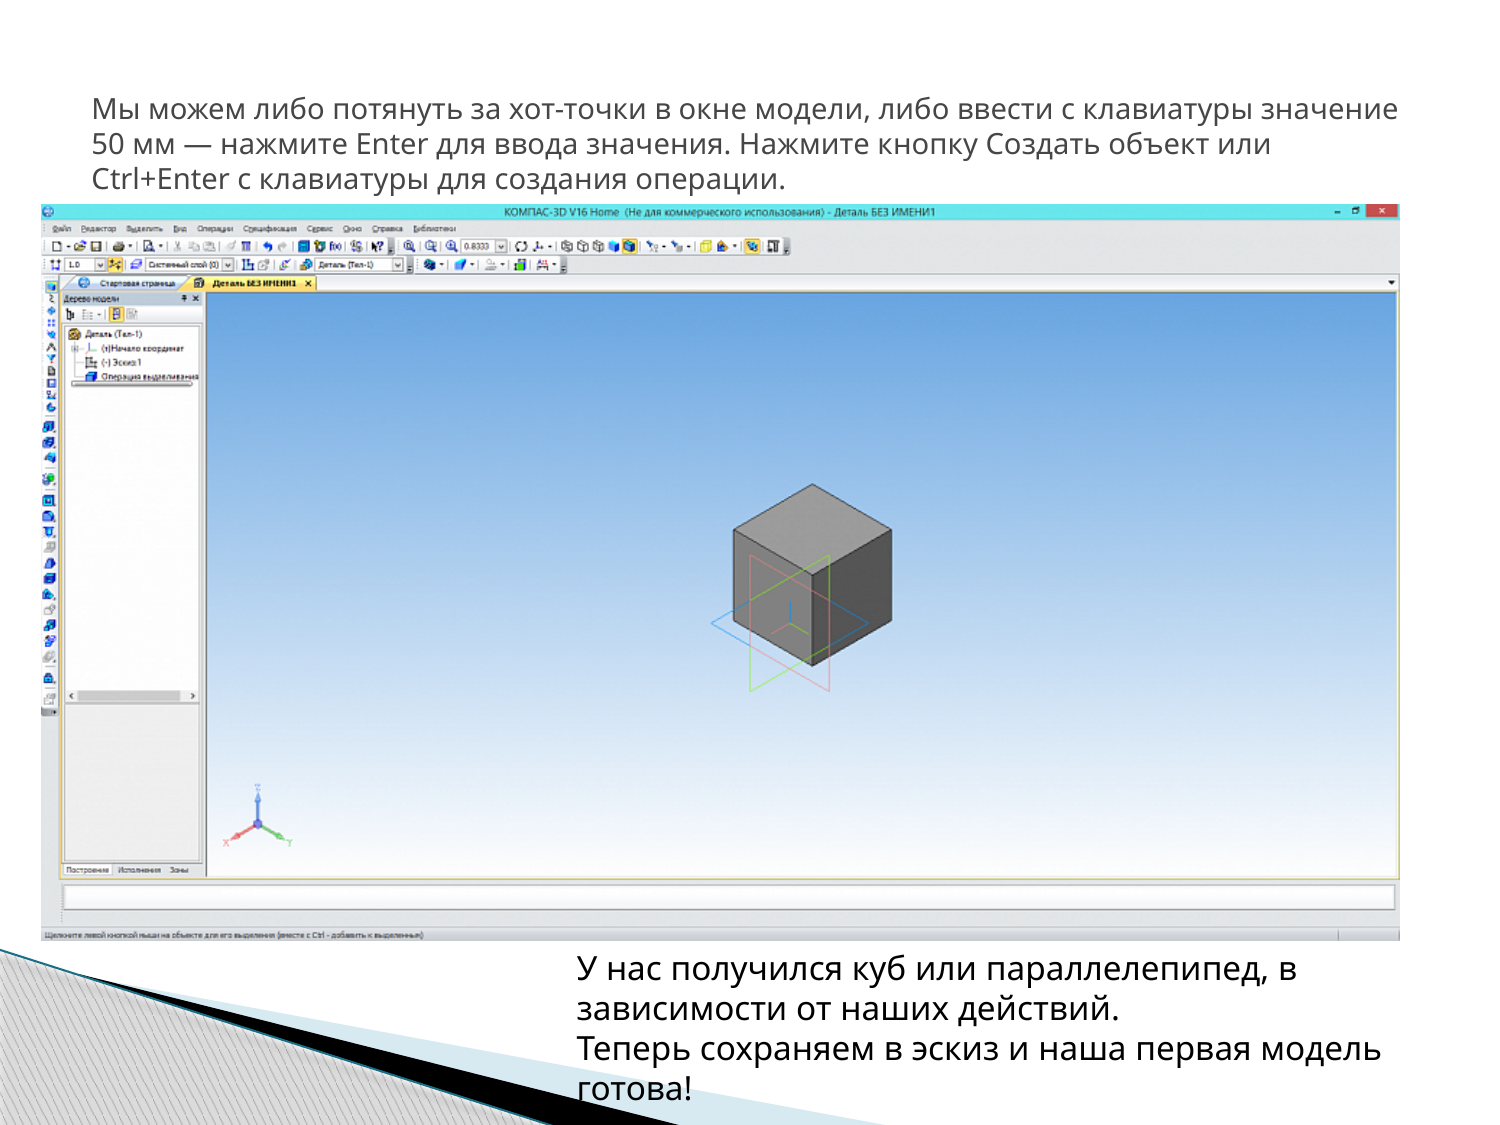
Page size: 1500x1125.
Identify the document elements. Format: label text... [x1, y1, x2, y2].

title Мы можем либо потянуть за хот-точки в окне модели, либо ввести с клавиатуры значение 50 мм — нажмите Enter для ввода значения. Нажмите кнопку Создать объект или Ctrl+Enter с клавиатуры для создания операции. [76, 78, 1427, 209]
text_box У нас получился куб или параллелепипед, в зависимости от наших действий. Теперь сохраняем в эскиз и наша первая модель готова! [561, 940, 1500, 1115]
picture [41, 204, 1400, 941]
